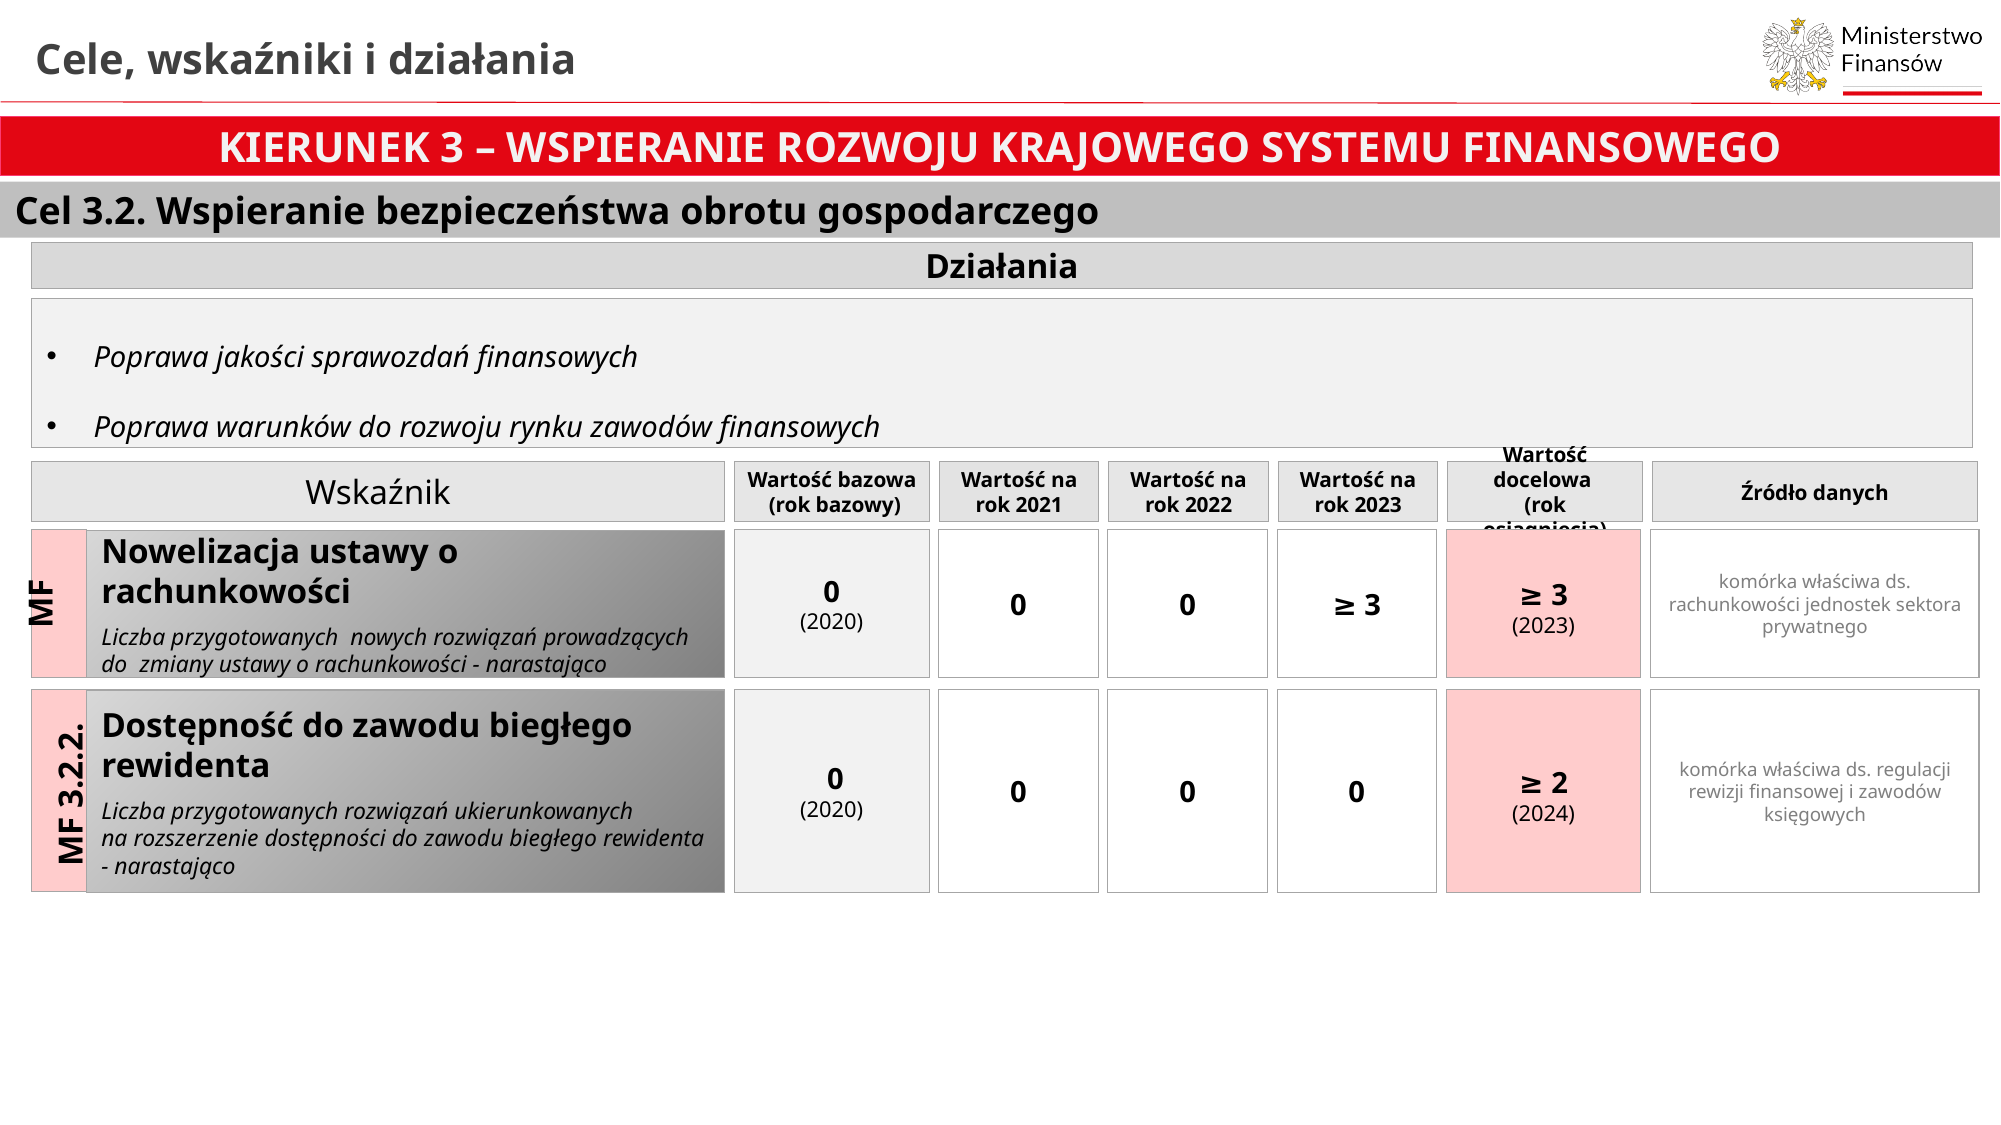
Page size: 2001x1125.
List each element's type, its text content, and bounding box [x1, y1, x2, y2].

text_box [31, 529, 725, 678]
text_box ≥ 3 [1277, 529, 1437, 678]
picture [1743, 104, 2000, 114]
text_box ≥ 3 (2023) [1446, 529, 1641, 678]
text_box Poprawa jakości sprawozdań finansowych Poprawa warunków do rozwoju rynku zawodów finansowych [31, 298, 1973, 448]
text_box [31, 689, 725, 893]
text_box Wartość na rok 2023 [1278, 461, 1438, 522]
text_box 0 [938, 529, 1099, 678]
text_box 0 [938, 689, 1099, 893]
text_box Wartość bazowa (rok bazowy) [734, 461, 930, 522]
text_box Cel 3.2. Wspieranie bezpieczeństwa obrotu gospodarczego [0, 181, 2000, 238]
text_box Wskaźnik [31, 461, 725, 522]
text_box Wartość na rok 2022 [1108, 461, 1269, 522]
text_box ≥ 2 (2024) [1446, 689, 1641, 893]
text_box Cele, wskaźniki i działania [31, 25, 1549, 91]
text_box 0 [1107, 529, 1268, 678]
text_box Źródło danych [1652, 461, 1978, 522]
text_box Działania [31, 242, 1973, 289]
text_box 0 (2020) [734, 529, 930, 678]
picture [1743, 0, 2000, 101]
text_box Wartość docelowa (rok osiągnięcia) [1447, 461, 1643, 522]
text_box komórka właściwa ds. rachunkowości jednostek sektora prywatnego [1650, 529, 1980, 678]
text_box komórka właściwa ds. regulacji rewizji finansowej i zawodów księgowych [1650, 689, 1980, 893]
text_box 0 [1277, 689, 1437, 893]
text_box 0 (2020) [734, 689, 930, 893]
text_box KIERUNEK 3 – WSPIERANIE ROZWOJU KRAJOWEGO SYSTEMU FINANSOWEGO [0, 116, 2000, 176]
text_box 0 [1107, 689, 1268, 893]
text_box Wartość na rok 2021 [939, 461, 1099, 522]
